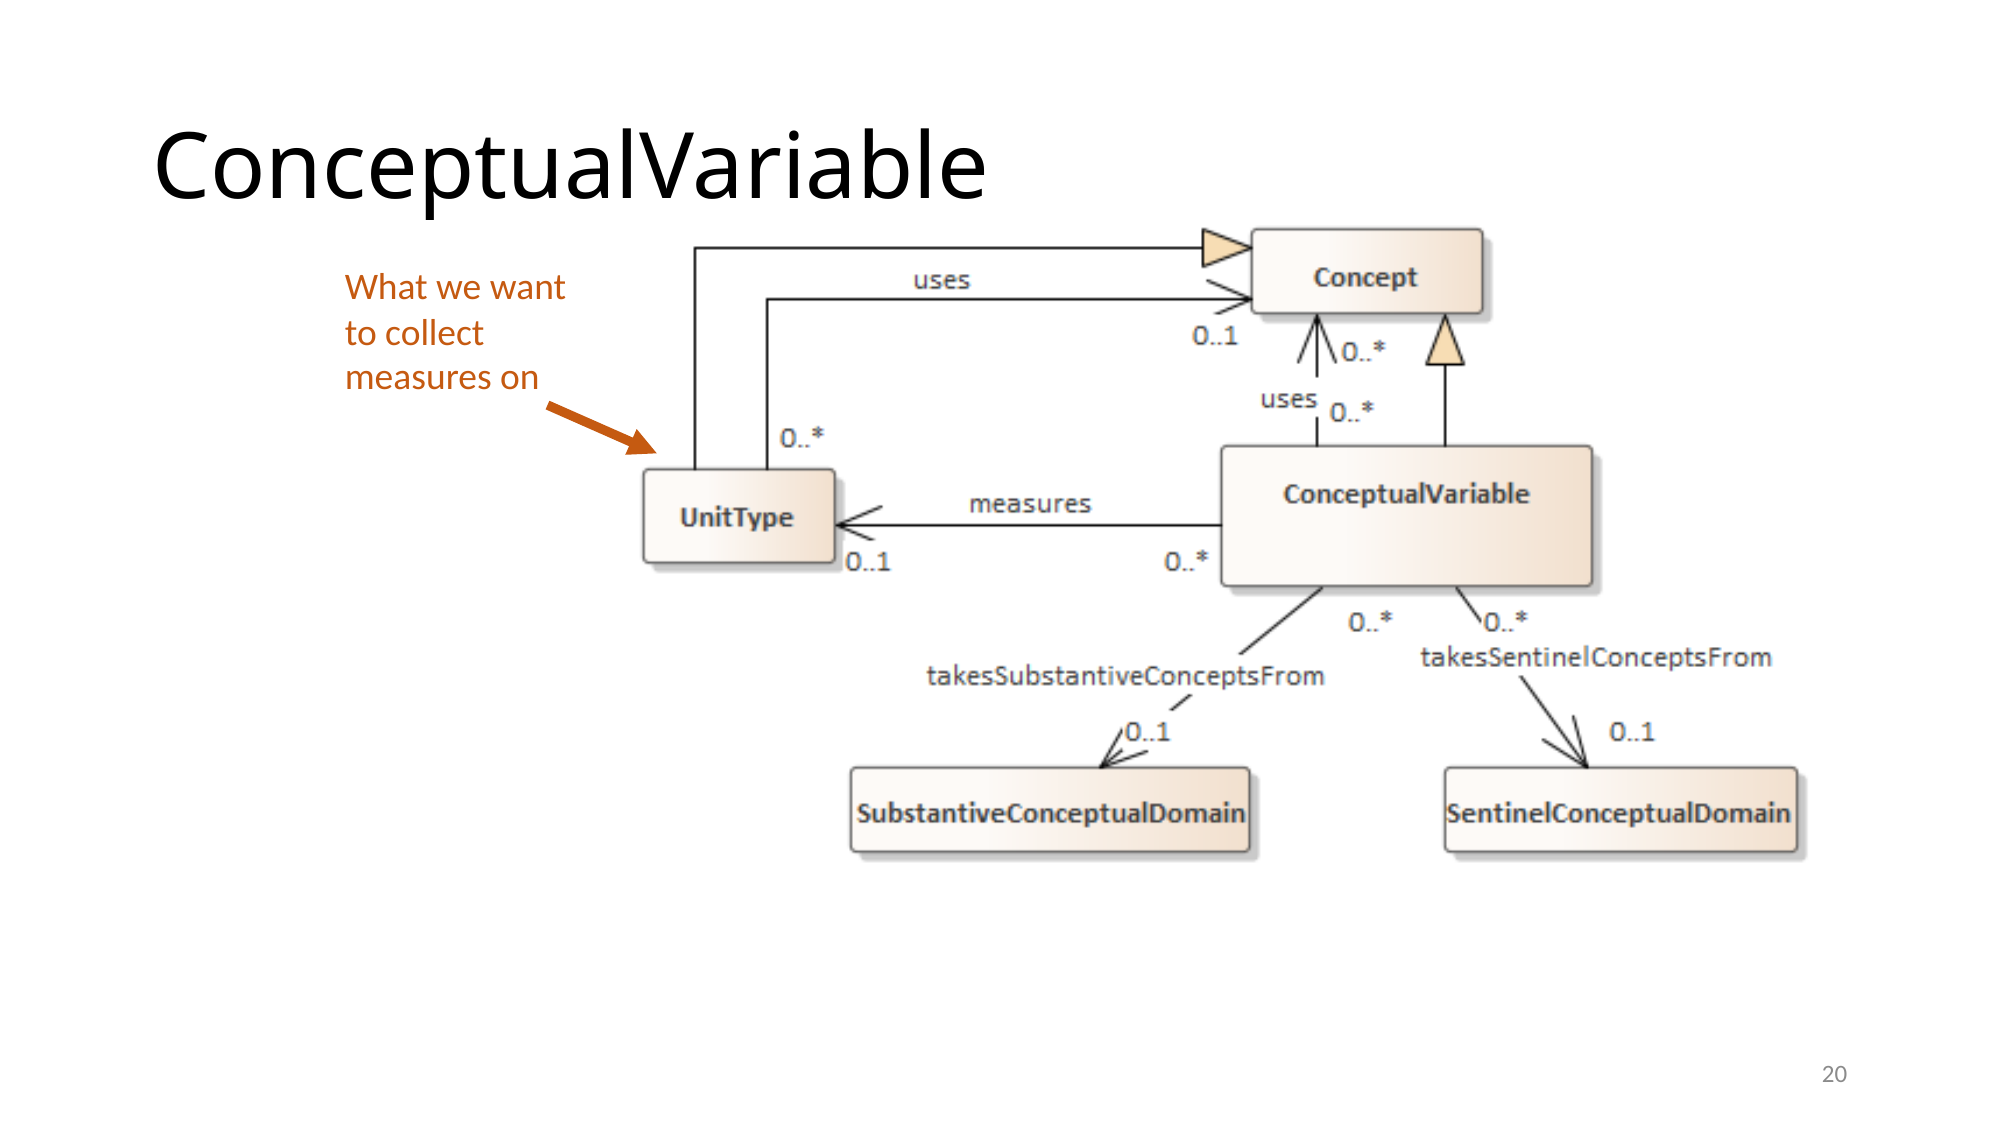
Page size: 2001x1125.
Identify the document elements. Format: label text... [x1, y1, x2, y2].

text_box What we want to collect measures on [329, 255, 588, 405]
title ConceptualVariable [137, 59, 1863, 278]
slide_number 20 [1412, 1042, 1863, 1103]
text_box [547, 405, 657, 454]
picture [617, 211, 1834, 881]
